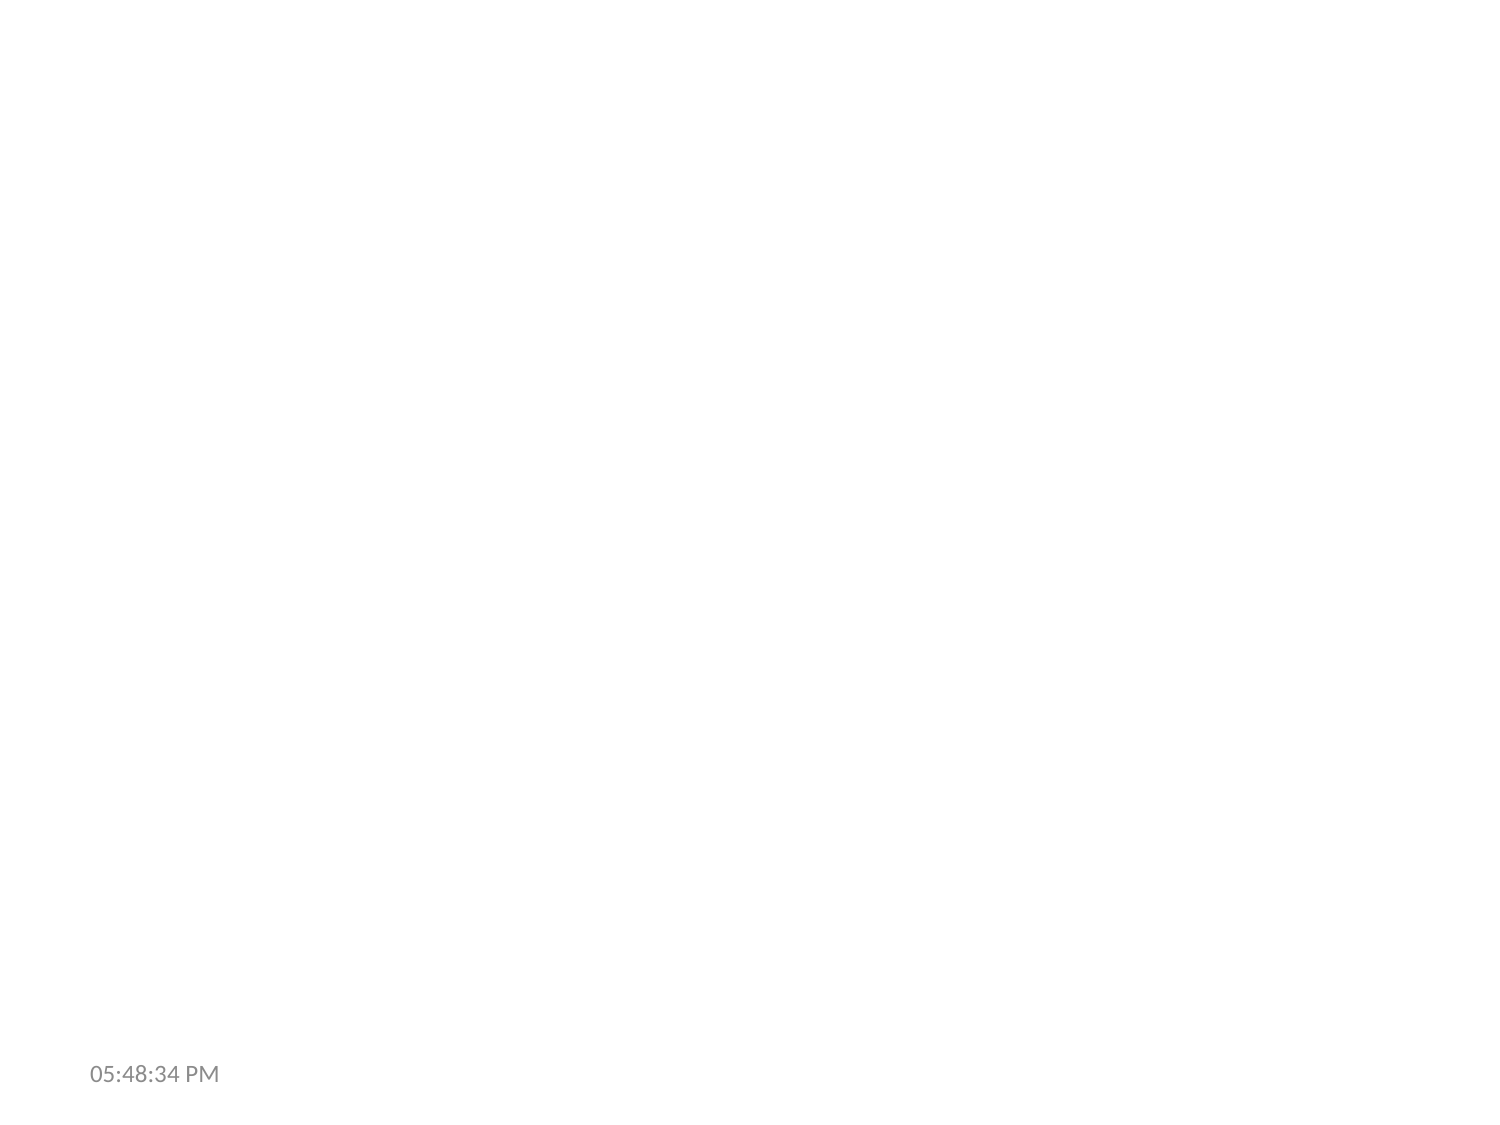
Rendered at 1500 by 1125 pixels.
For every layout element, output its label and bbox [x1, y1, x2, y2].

slide_number [75, 1042, 425, 1103]
